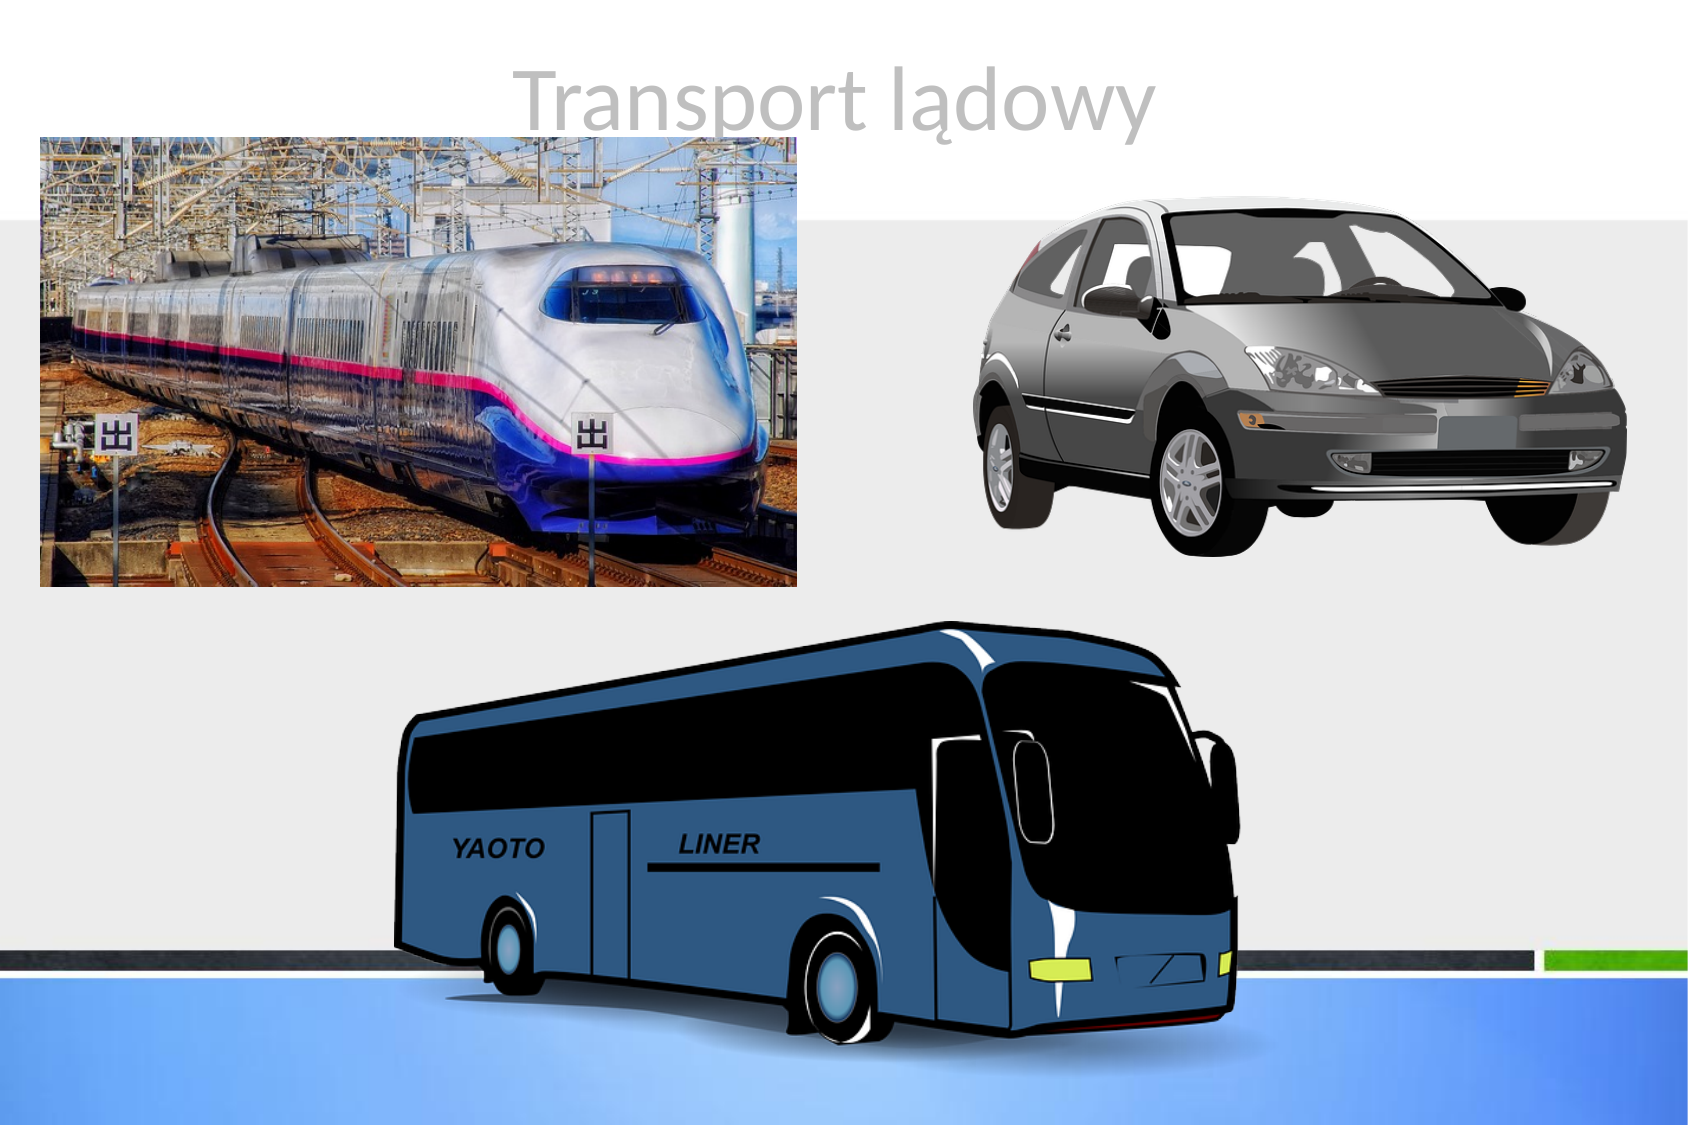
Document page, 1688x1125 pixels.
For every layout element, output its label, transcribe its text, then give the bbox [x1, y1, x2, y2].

title Transport lądowy [75, 0, 1595, 188]
picture [0, 0, 1688, 1125]
